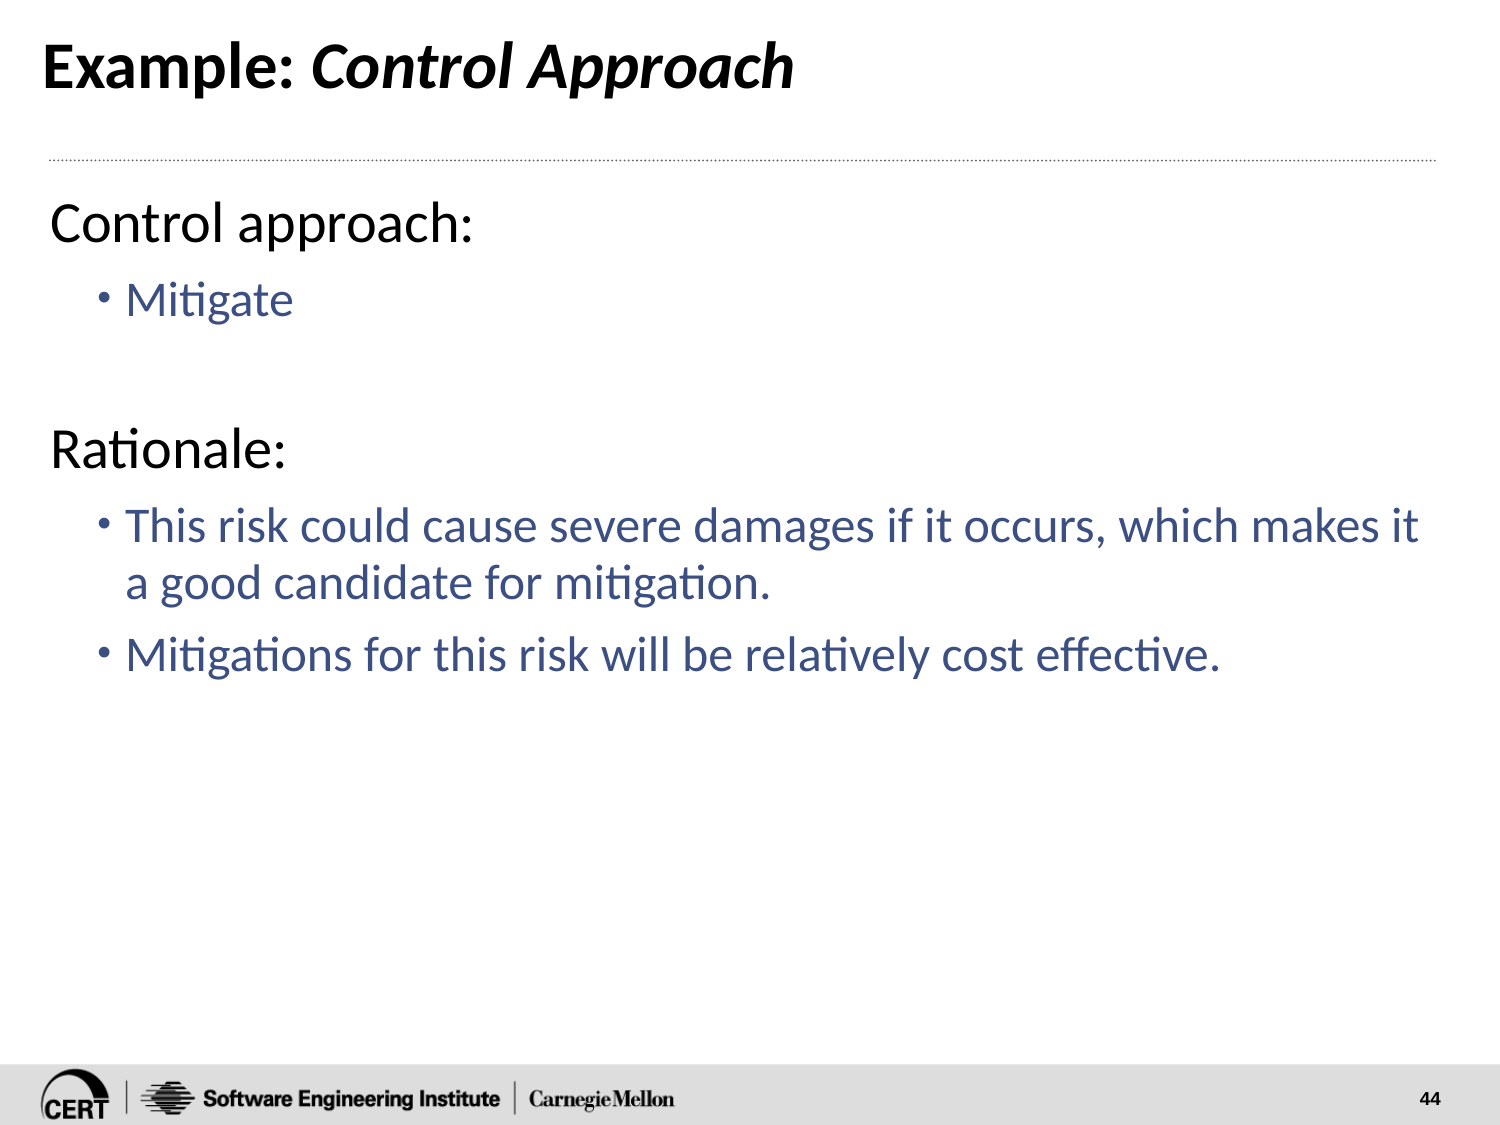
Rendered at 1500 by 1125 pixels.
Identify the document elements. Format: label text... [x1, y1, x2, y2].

title Example: Control Approach [42, 37, 1434, 155]
list Control approach: Mitigate Rationale: This risk could cause severe damages if it occurs, which makes it a good candidate for mitigation. Mitigations for this risk will be relatively cost effective. [49, 187, 1438, 1001]
picture [24, 1065, 688, 1125]
